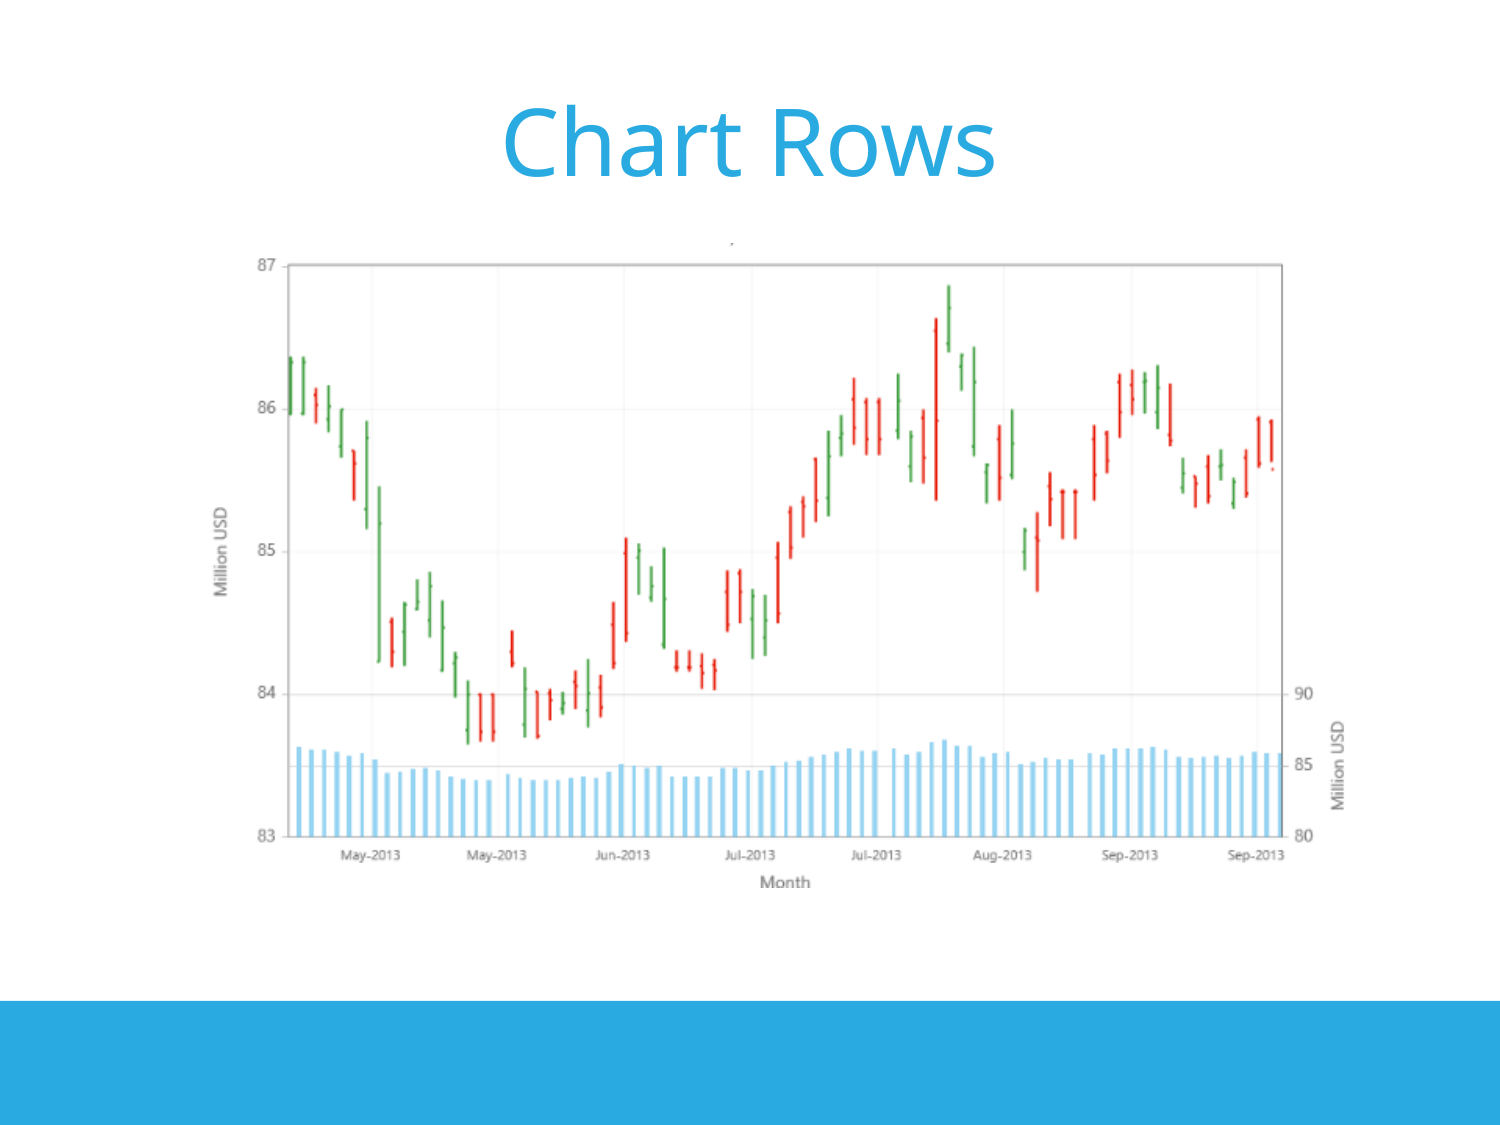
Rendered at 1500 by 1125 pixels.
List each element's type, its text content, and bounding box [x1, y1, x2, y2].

text_box [0, 999, 1500, 1125]
picture [199, 243, 1355, 888]
title Chart Rows [75, 45, 1425, 233]
